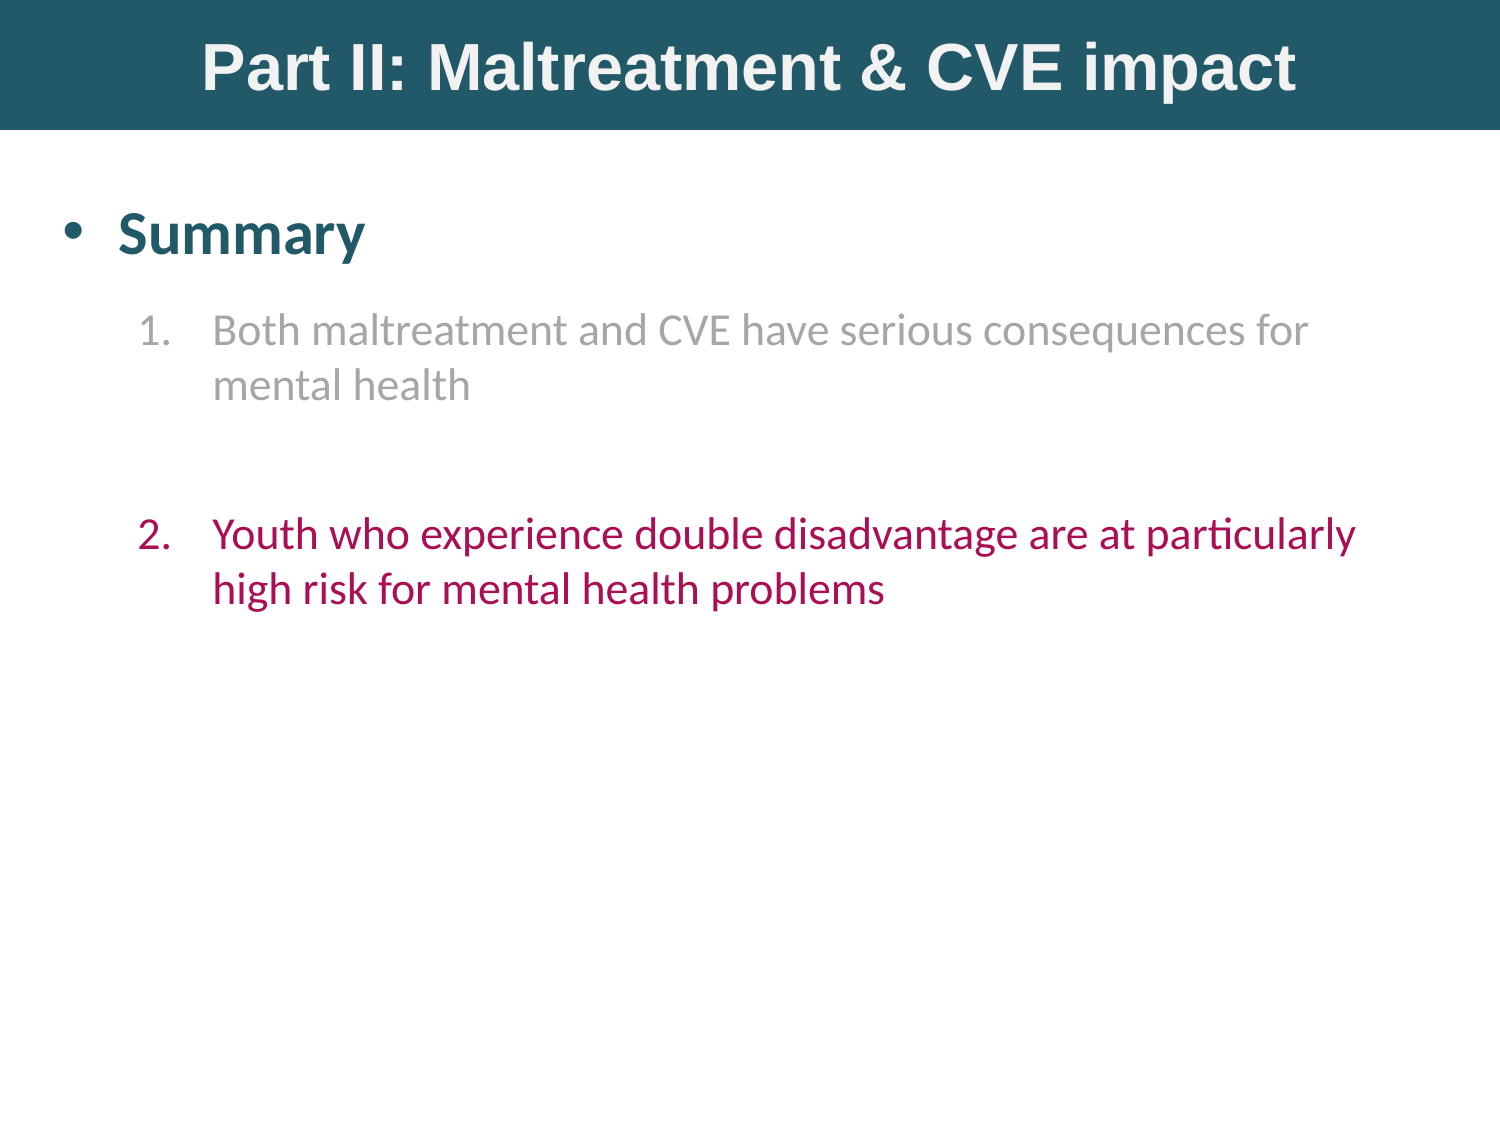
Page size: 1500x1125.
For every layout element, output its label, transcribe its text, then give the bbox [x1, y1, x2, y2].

text_box Part II: Maltreatment & CVE impact [0, 0, 1500, 130]
list Summary Both maltreatment and CVE have serious consequences for mental health Youth who experience double disadvantage are at particularly high risk for mental health problems [47, 185, 1408, 1030]
